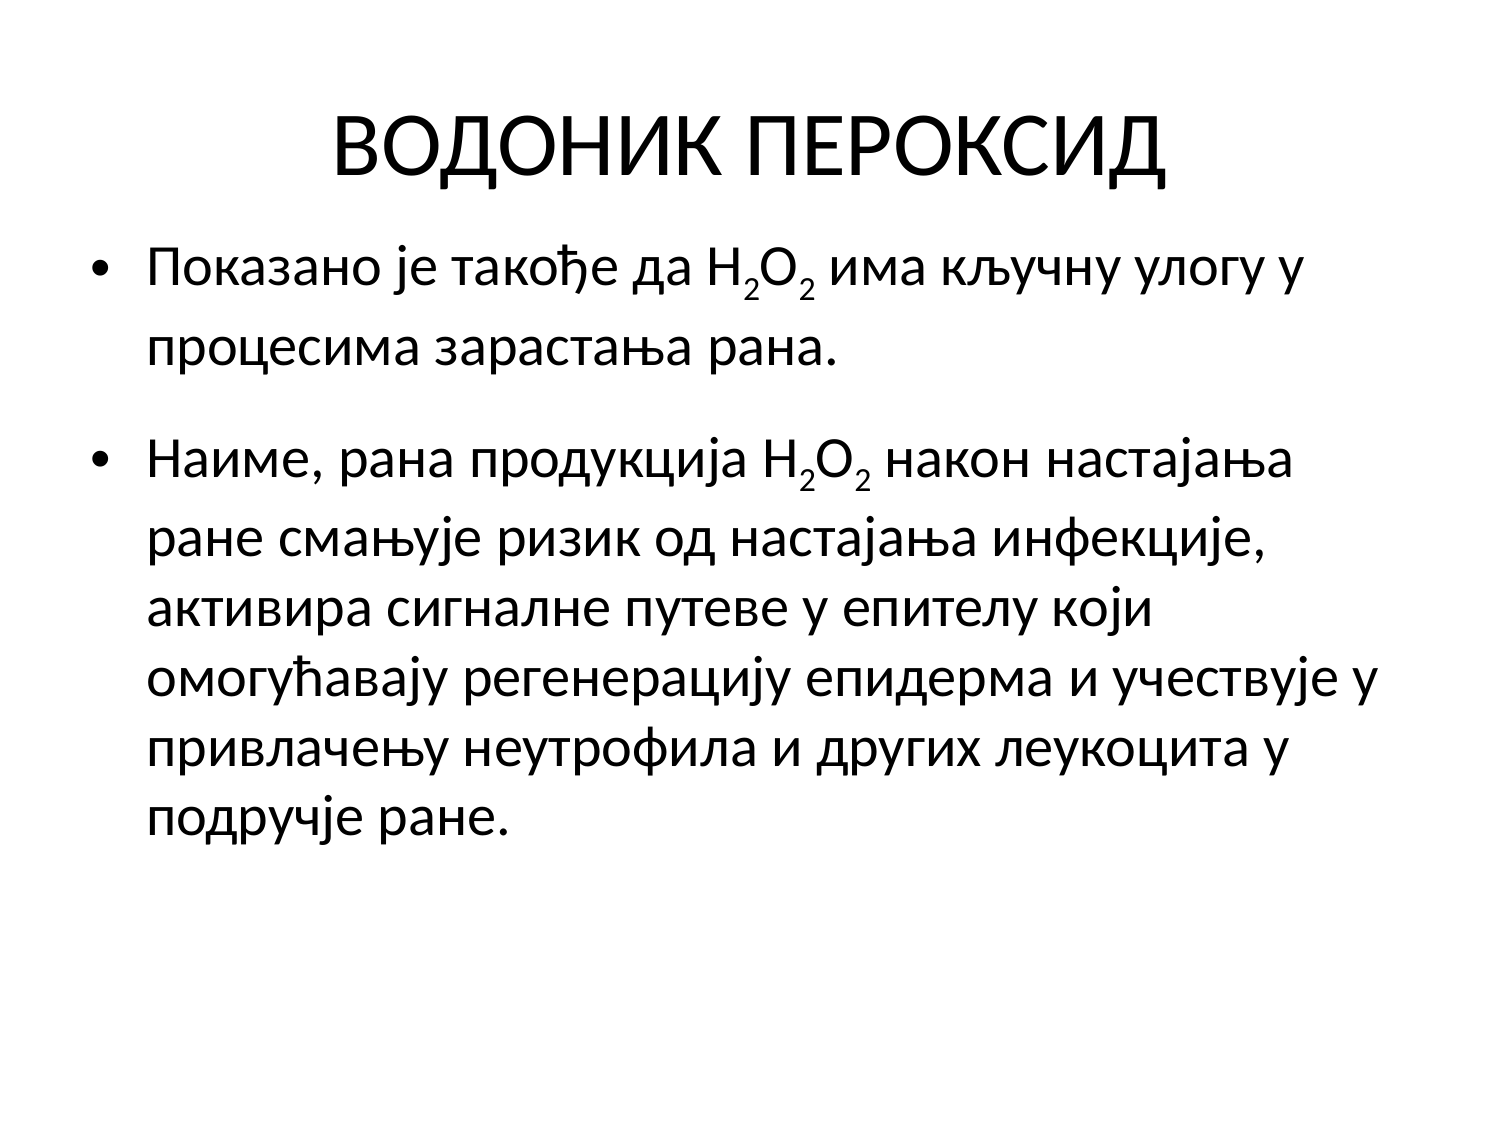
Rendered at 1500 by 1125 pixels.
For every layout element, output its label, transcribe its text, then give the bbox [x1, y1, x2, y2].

title ВОДОНИК ПЕРОКСИД [75, 45, 1425, 219]
list Показано је такође да H2О2 има кључну улогу у процесима зарастања рана. Наиме, рана продукција H2О2 након настајања ране смањује ризик од настајања инфекције, активира сигналне путеве у епителу који омогућавају регенерацију епидерма и учествује у привлачењу неутрофила и других леукоцита у подручје ране. [75, 219, 1425, 1094]
